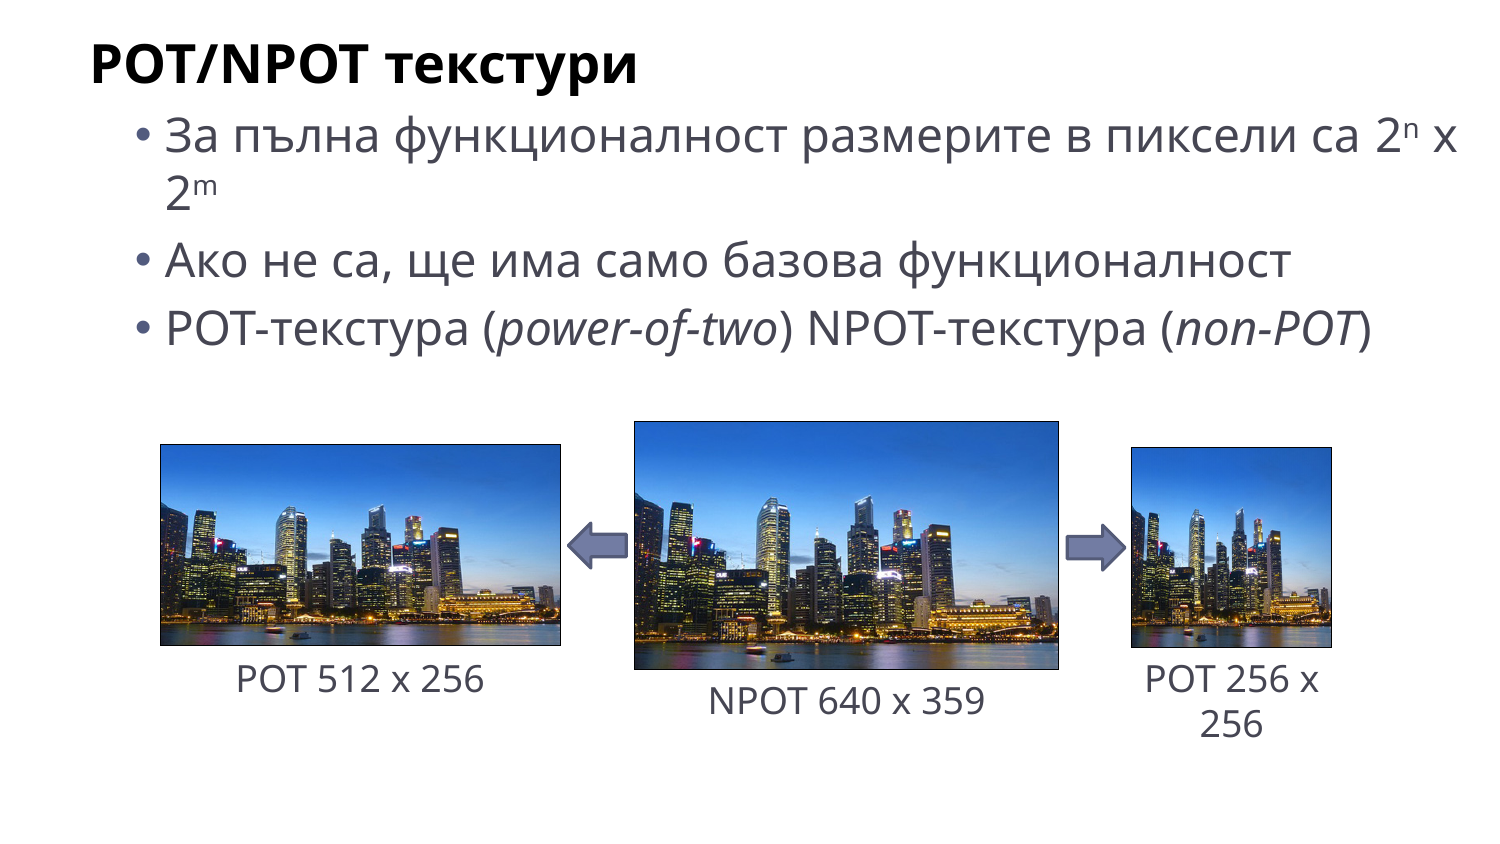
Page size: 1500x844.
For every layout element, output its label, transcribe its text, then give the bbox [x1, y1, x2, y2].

picture [1131, 447, 1333, 648]
text_box NPOT 640 x 359 [634, 681, 1059, 730]
text_box POT 256 x 256 [1098, 647, 1365, 753]
text_box [1065, 523, 1125, 572]
text_box POT 512 x 256 [160, 658, 561, 707]
list POT/NPOT текстури За пълна функционалност размерите в пиксели са 2n x 2m Ако не са, ще има само базова функционалност POT-текстура (power-of-two) NPOT-текстура (non-POT) [75, 21, 1475, 835]
text_box [567, 521, 628, 570]
picture [634, 421, 1060, 670]
picture [159, 444, 561, 646]
